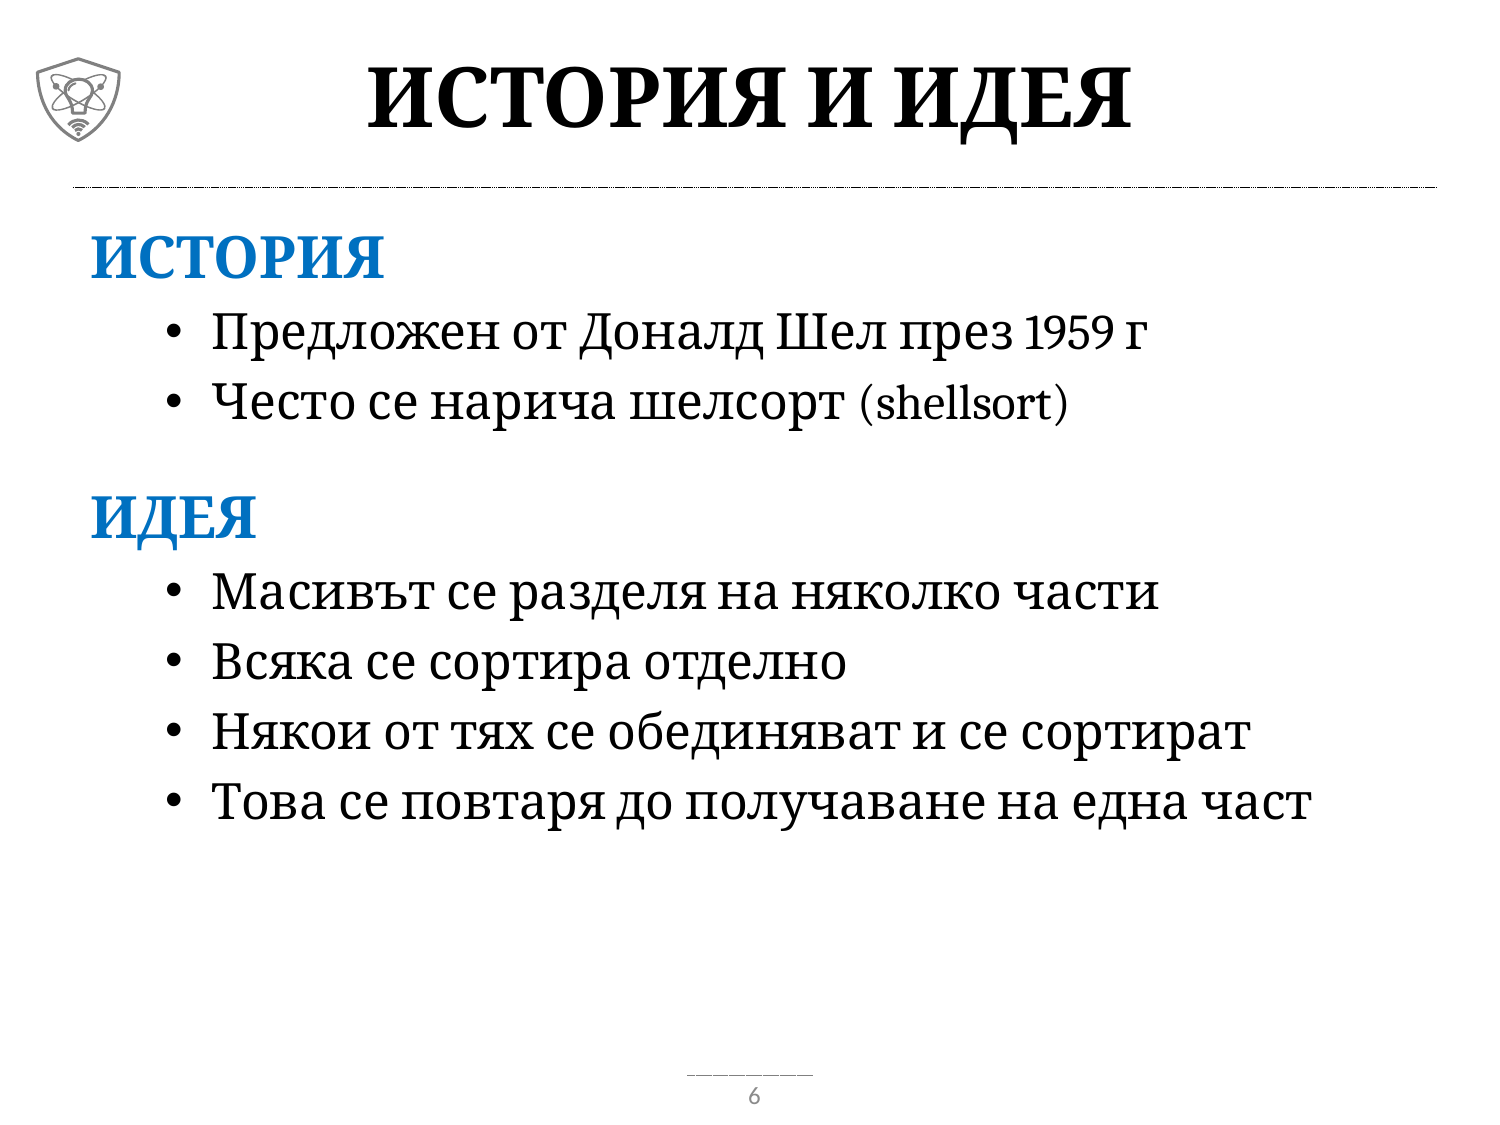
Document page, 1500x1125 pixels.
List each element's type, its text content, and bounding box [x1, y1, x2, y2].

list История Предложен от Доналд Шел през 1959 г Често се нарича шелсорт (shellsort) Идея Масивът се разделя на няколко части Всяка се сортира отделно Някои от тях се обединяват и се сортират Това се повтаря до получаване на една част [75, 212, 1450, 1063]
title История и идея [0, 0, 1500, 188]
slide_number 6 [579, 1065, 930, 1125]
